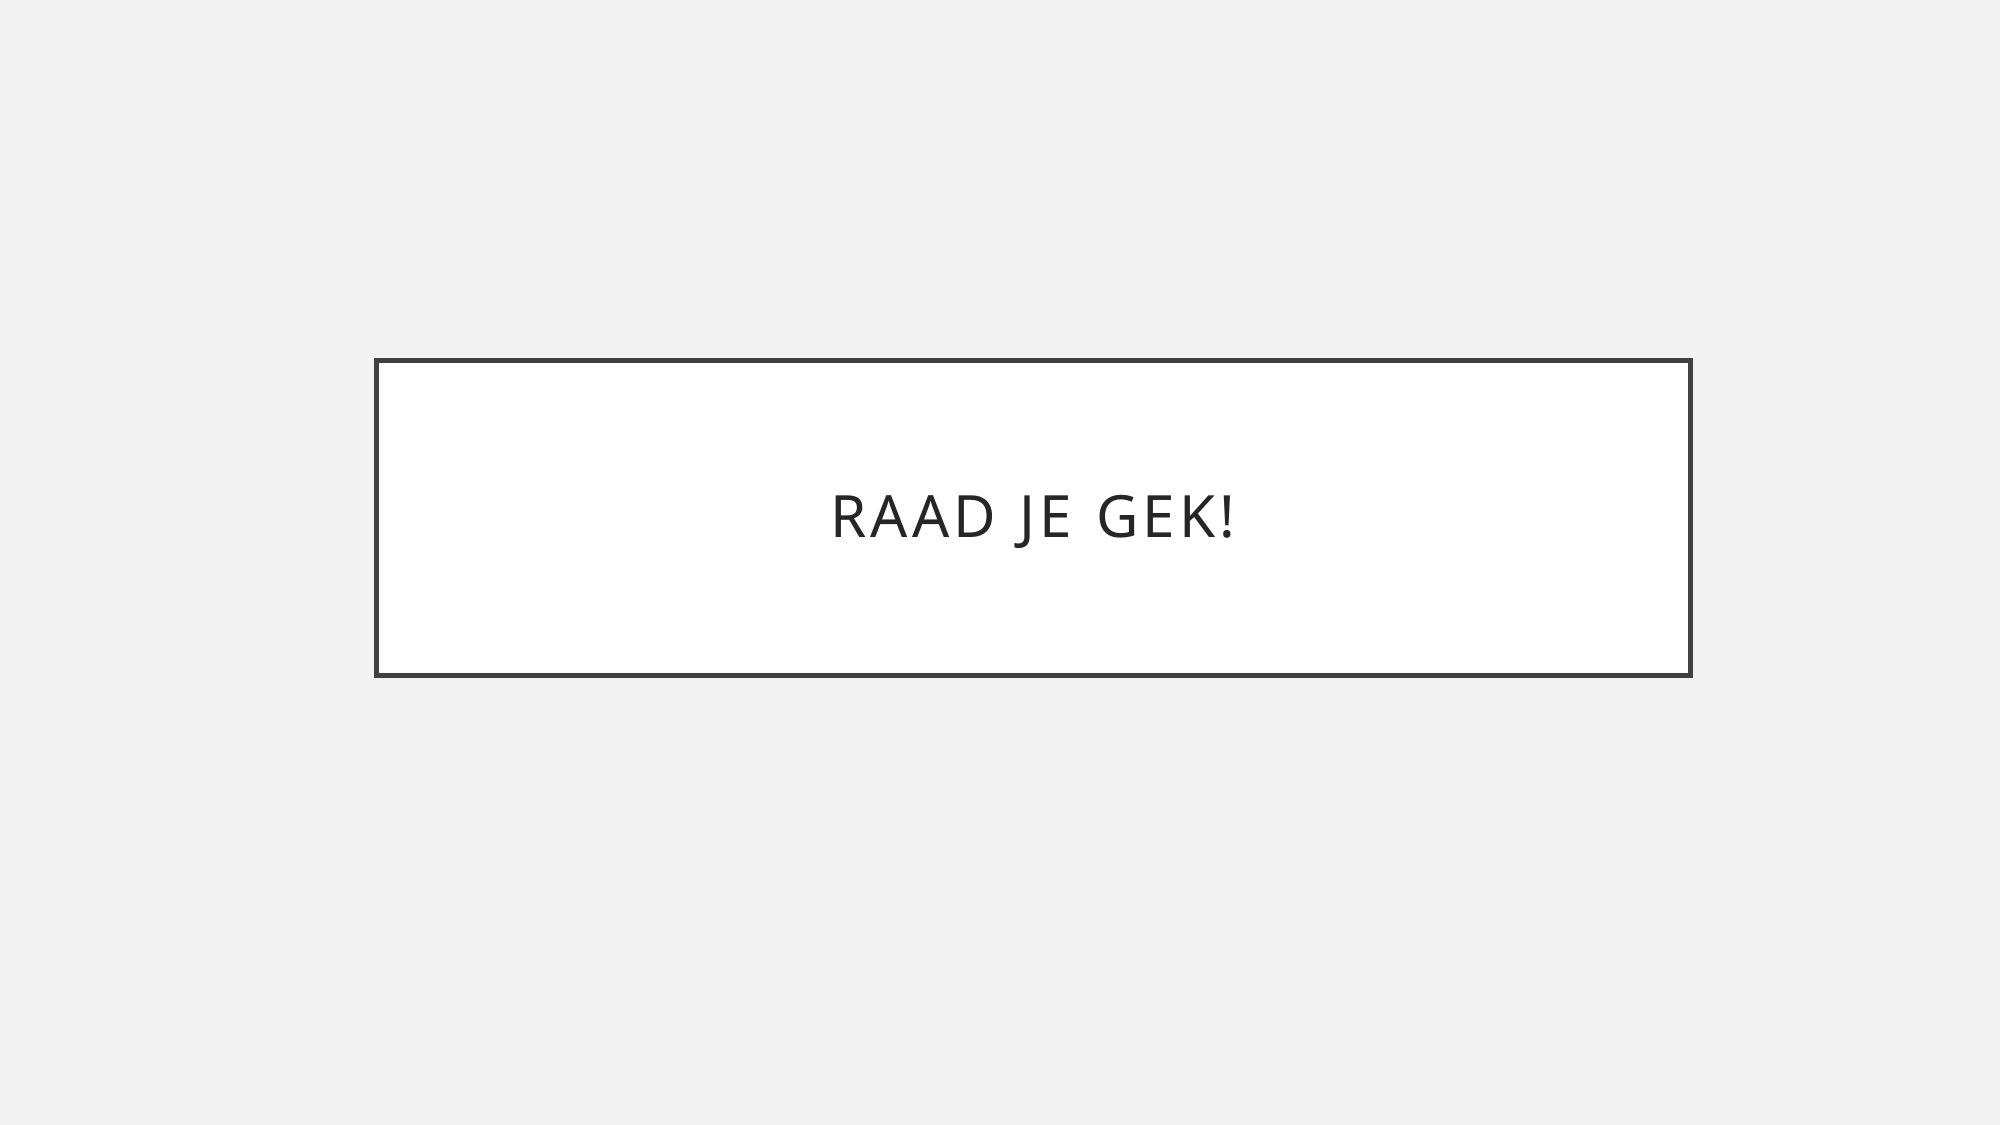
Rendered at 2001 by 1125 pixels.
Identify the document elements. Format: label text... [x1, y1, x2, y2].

title Raad je gek! [374, 358, 1693, 678]
